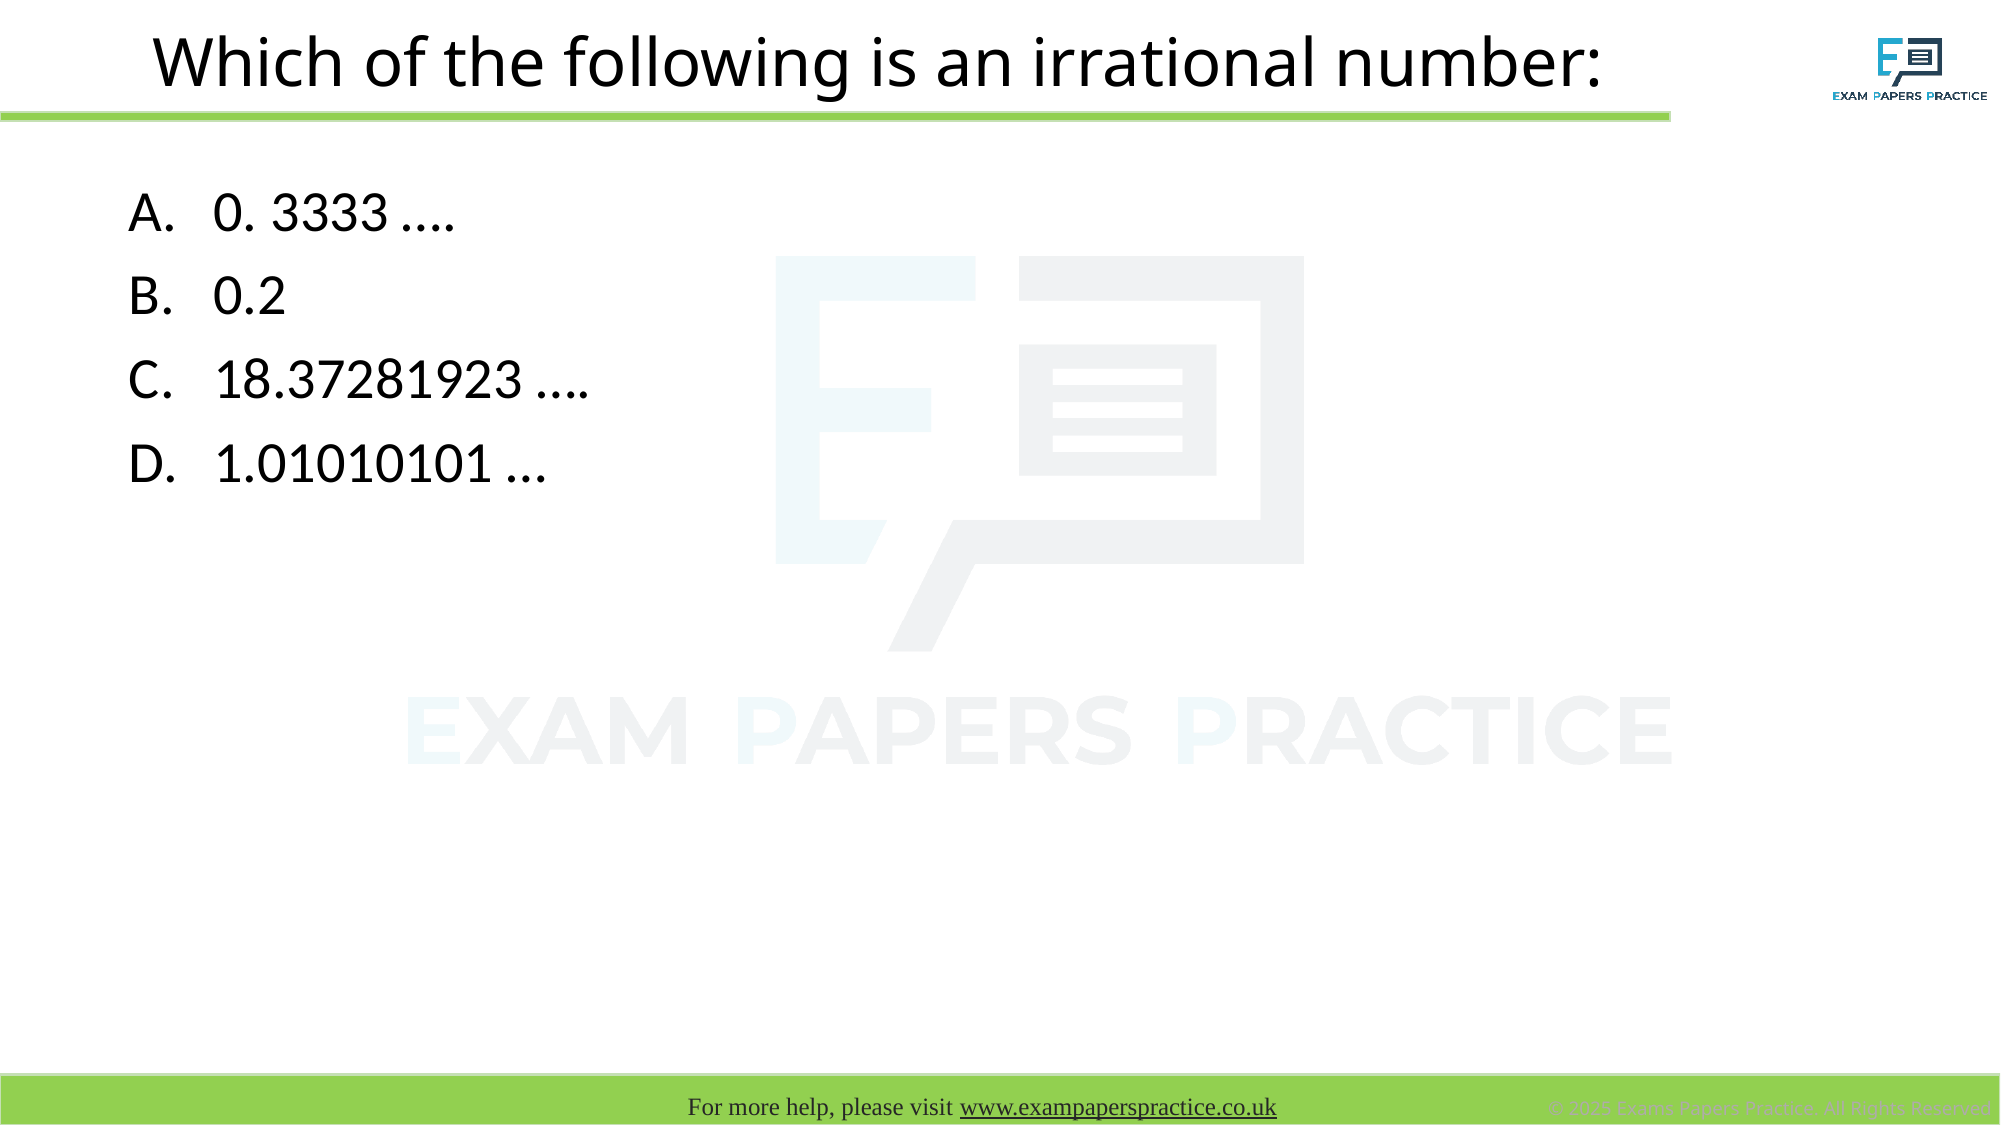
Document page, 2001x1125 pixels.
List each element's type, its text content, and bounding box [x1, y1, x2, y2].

list 0. 3333 …. 0.2 18.37281923 …. 1.01010101 … [113, 173, 1839, 887]
title Which of the following is an irrational number: [137, 59, 1863, 70]
